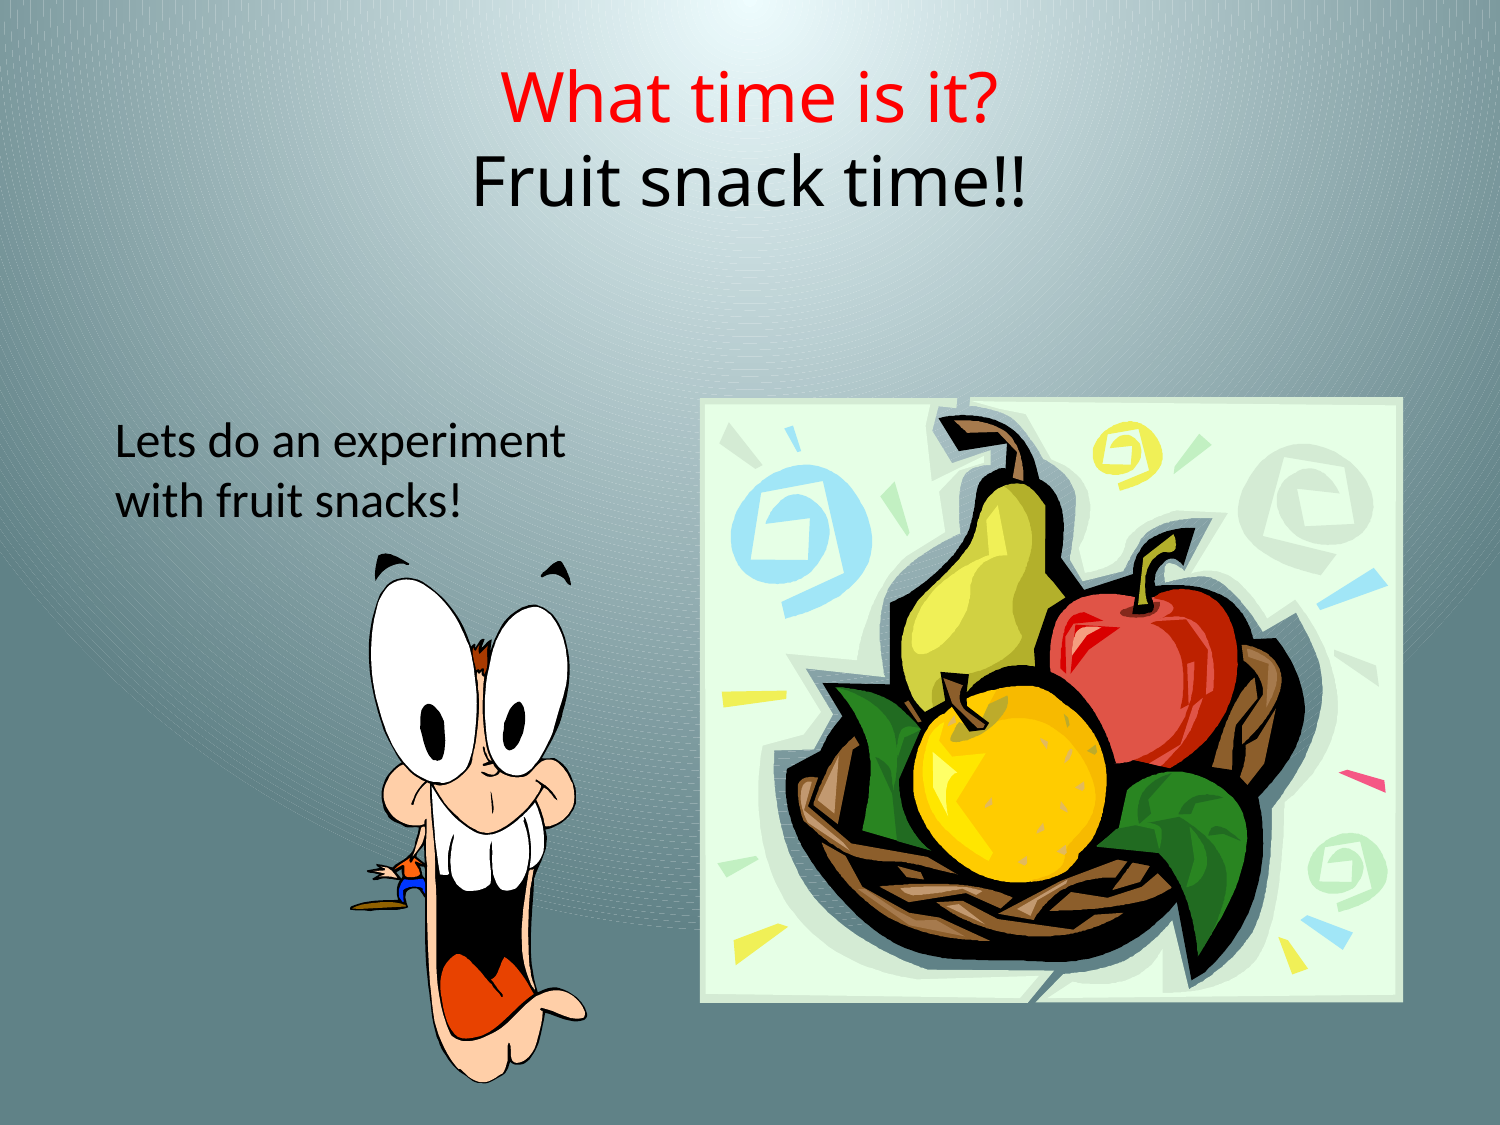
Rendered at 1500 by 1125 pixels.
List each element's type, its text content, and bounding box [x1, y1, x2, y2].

title What time is it? Fruit snack time!! [75, 45, 1425, 313]
picture [699, 387, 1413, 1013]
text_box Lets do an experiment with fruit snacks! [99, 399, 650, 535]
picture [349, 549, 588, 1085]
